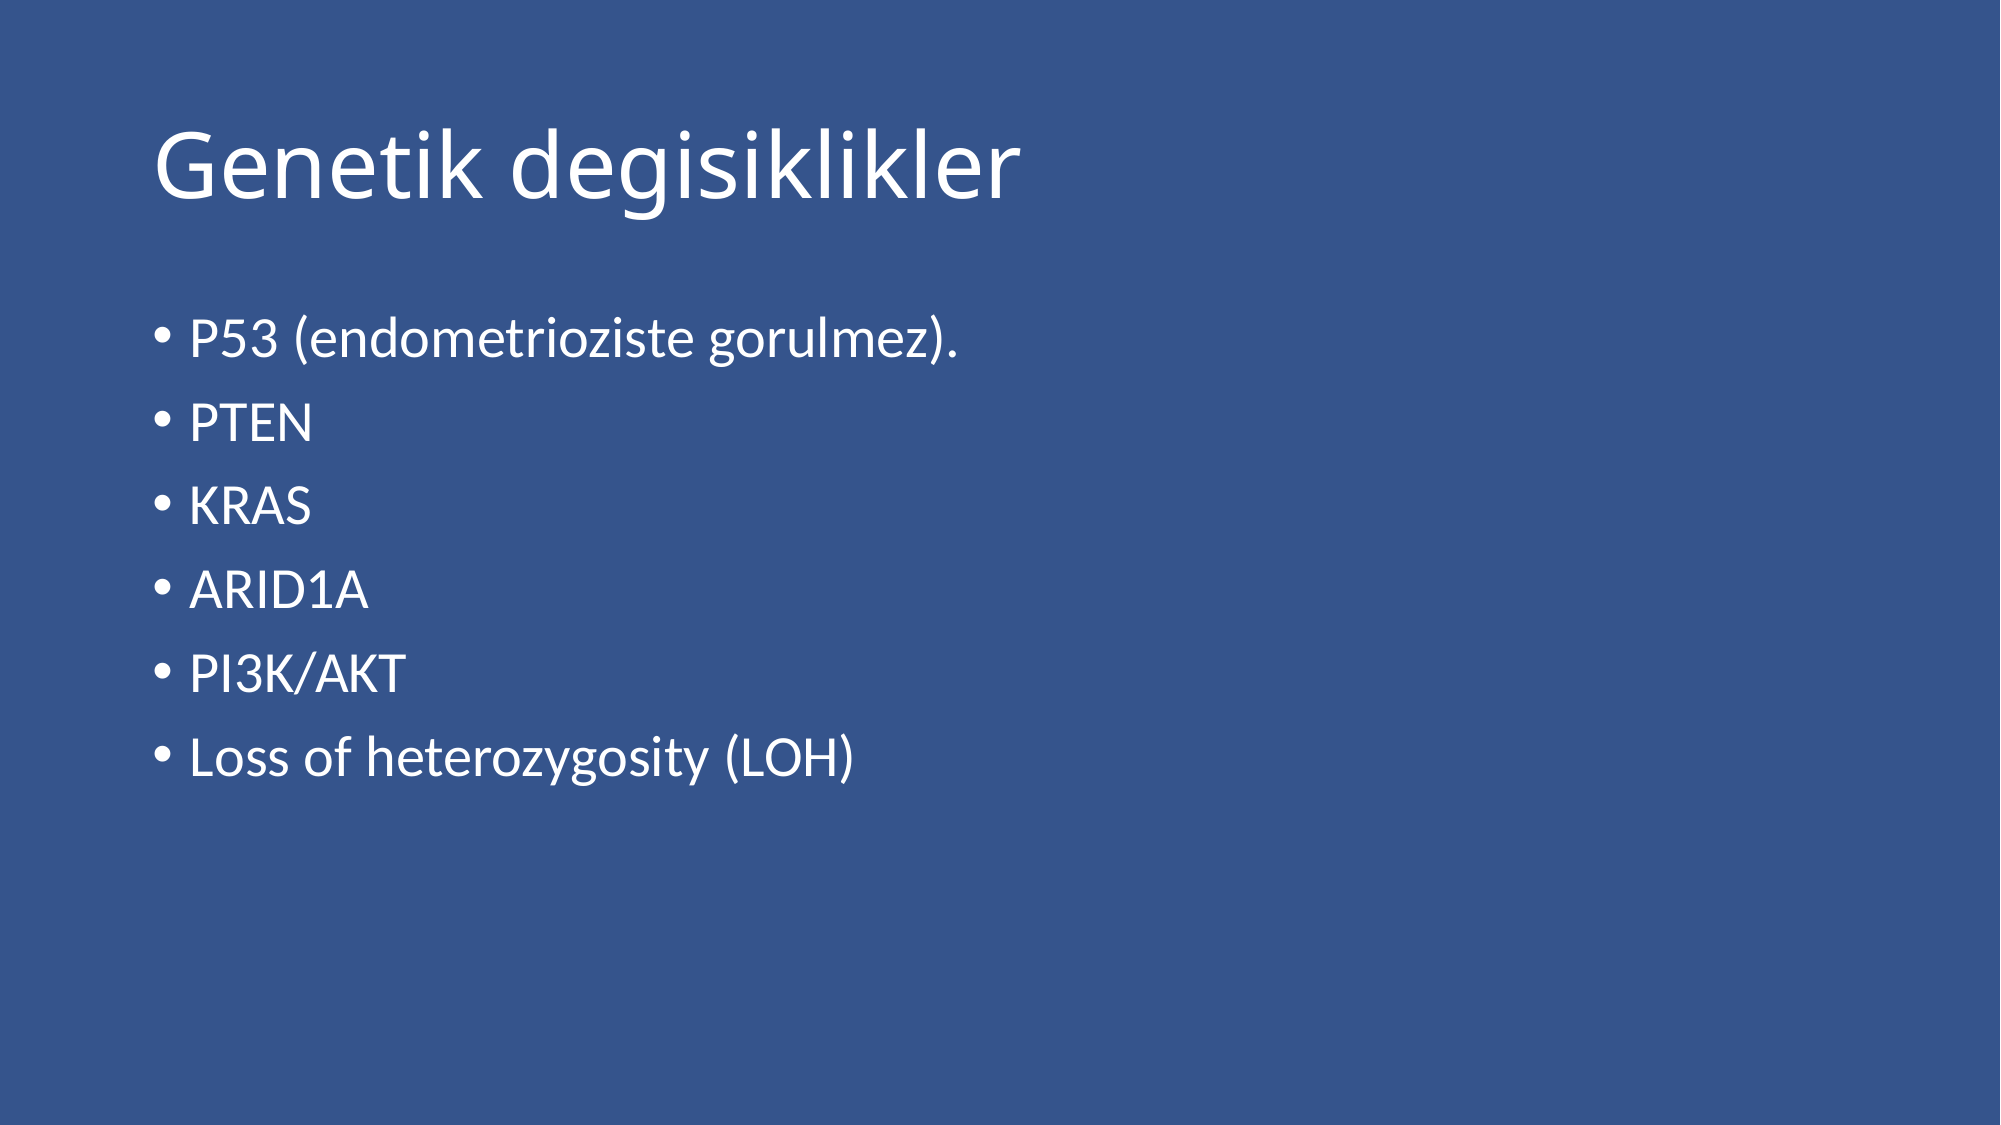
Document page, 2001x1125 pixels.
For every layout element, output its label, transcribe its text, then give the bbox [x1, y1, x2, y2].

title Genetik degisiklikler [137, 59, 1863, 278]
list P53 (endometrioziste gorulmez). PTEN KRAS ARID1A PI3K/AKT Loss of heterozygosity (LOH) [137, 299, 1863, 1014]
